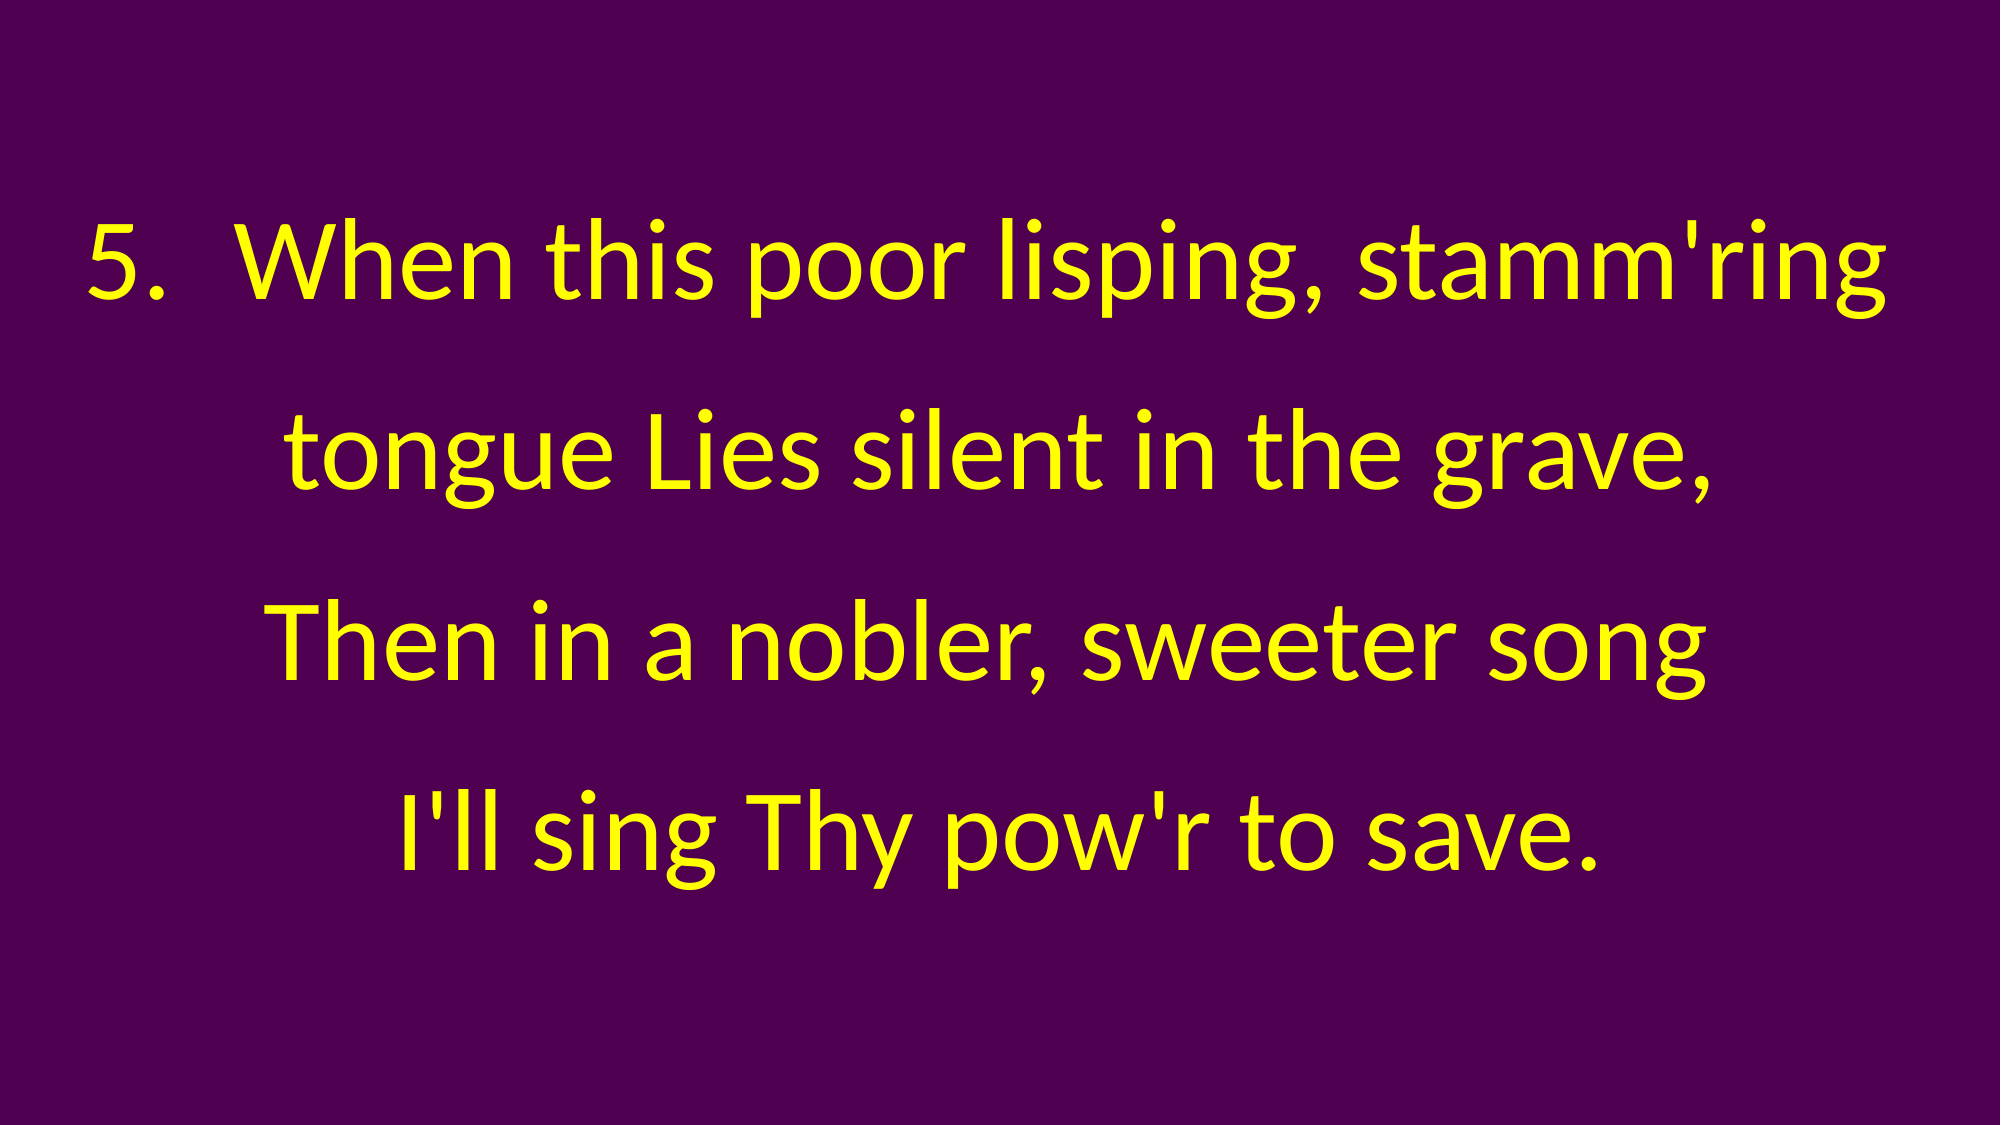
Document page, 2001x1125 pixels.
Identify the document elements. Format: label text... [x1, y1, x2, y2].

text_box When this poor lisping, stamm'ring tongue Lies silent in the grave, Then in a nobler, sweeter song I'll sing Thy pow'r to save. [0, 175, 2000, 901]
